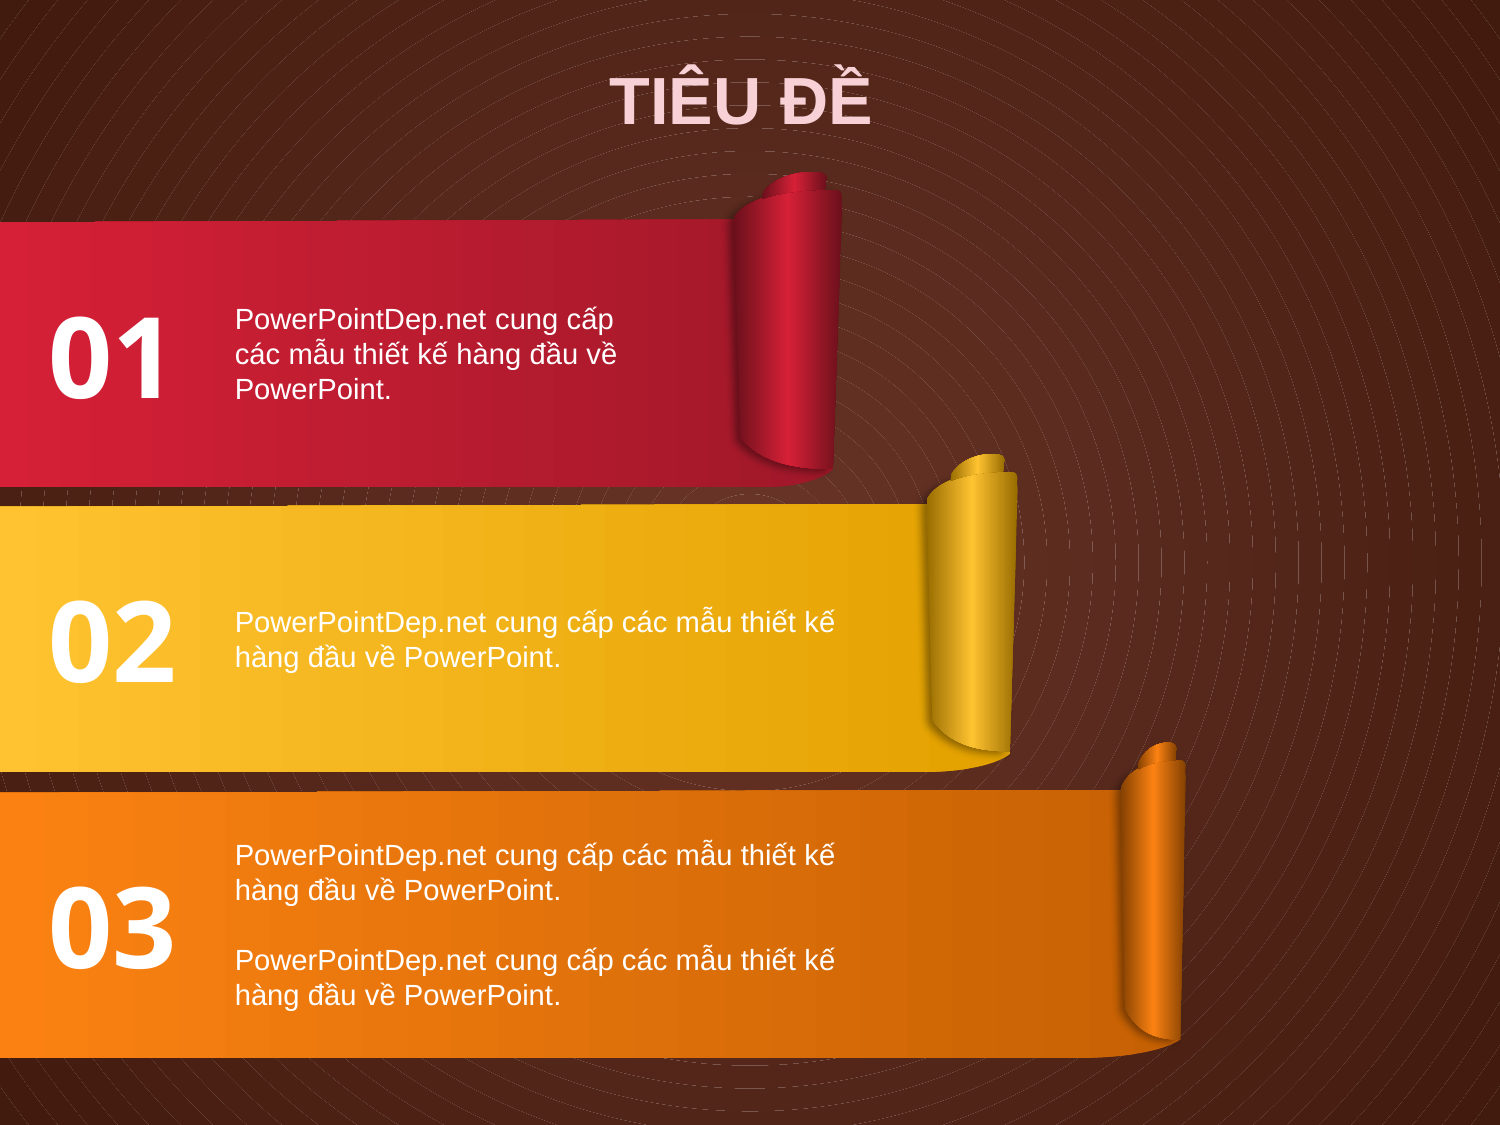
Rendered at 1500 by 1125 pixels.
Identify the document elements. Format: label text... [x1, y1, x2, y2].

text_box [733, 171, 843, 470]
text_box [0, 787, 1166, 1061]
text_box PowerPointDep.net cung cấp các mẫu thiết kế hàng đầu về PowerPoint. [219, 293, 650, 413]
text_box [0, 501, 1003, 775]
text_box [926, 453, 1018, 753]
text_box PowerPointDep.net cung cấp các mẫu thiết kế hàng đầu về PowerPoint. [220, 595, 890, 681]
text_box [1120, 742, 1187, 1041]
text_box PowerPointDep.net cung cấp các mẫu thiết kế hàng đầu về PowerPoint. PowerPointDep.net cung cấp các mẫu thiết kế hàng đầu về PowerPoint. [220, 829, 890, 1019]
text_box TIÊU ĐỀ [594, 50, 888, 146]
text_box [0, 217, 822, 490]
text_box 02 [33, 563, 192, 713]
text_box 01 [33, 278, 192, 428]
text_box 03 [33, 848, 192, 999]
